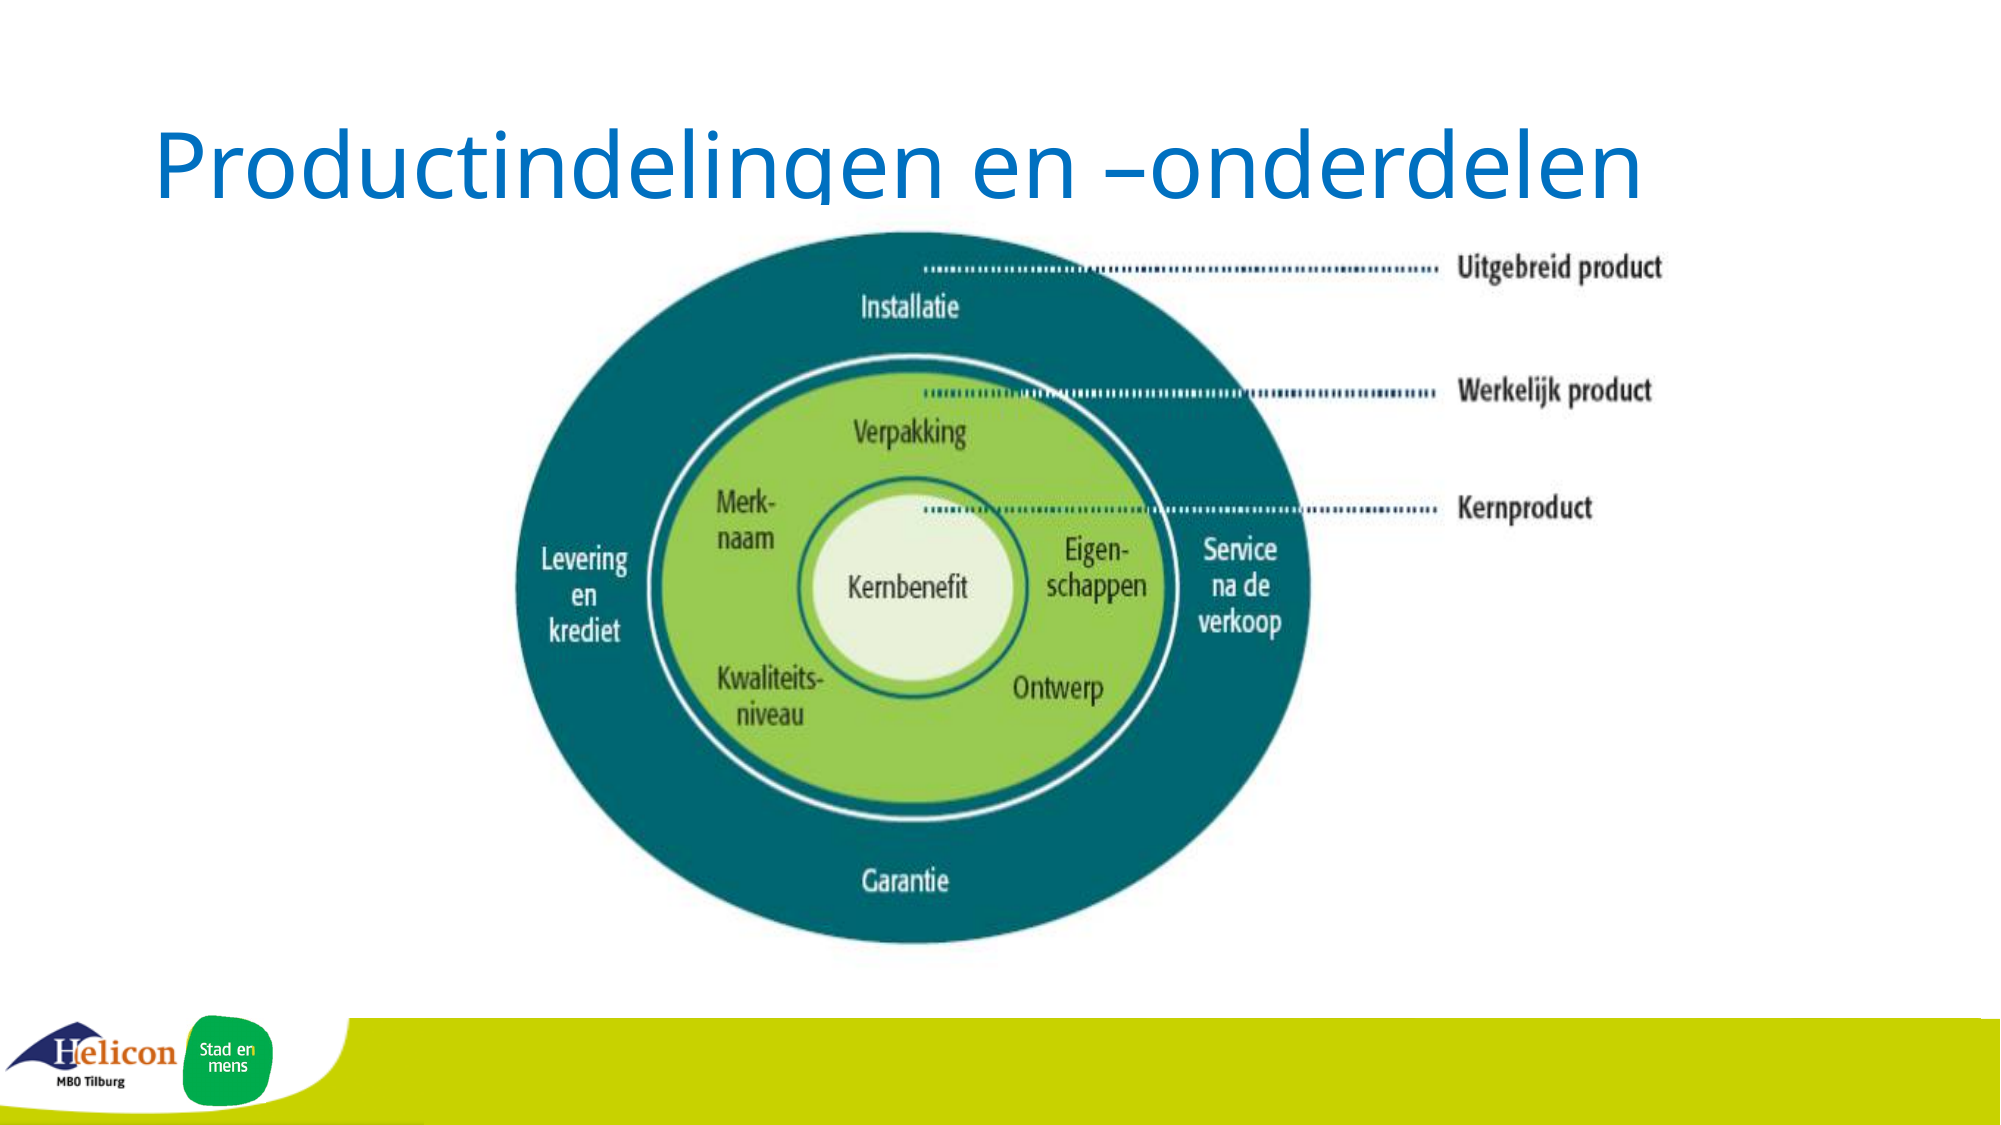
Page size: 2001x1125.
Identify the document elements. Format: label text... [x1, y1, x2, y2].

title Productindelingen en –onderdelen [137, 59, 1863, 278]
picture [0, 1013, 424, 1125]
picture [502, 205, 1692, 1002]
